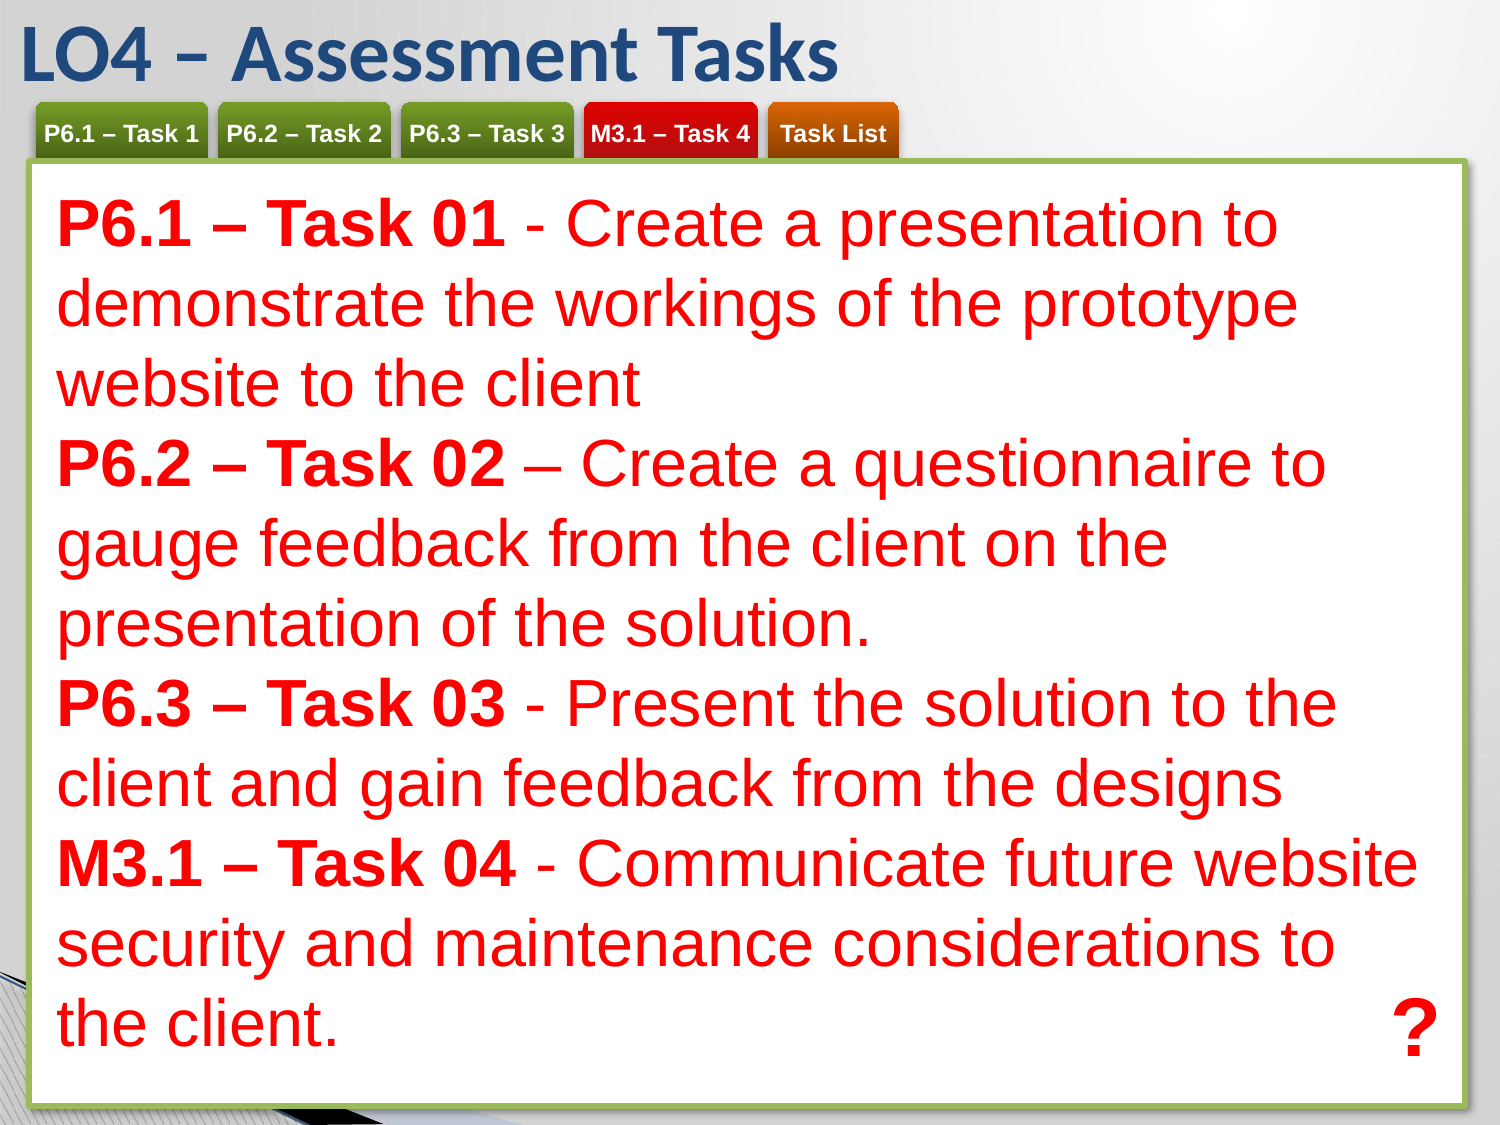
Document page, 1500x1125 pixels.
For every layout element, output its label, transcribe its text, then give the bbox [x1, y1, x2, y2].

text_box ? [1375, 966, 1435, 1081]
text_box LO4 – Assessment Tasks [5, 7, 1459, 90]
picture [281, 1114, 303, 1125]
text_box P6.1 – Task 01 - Create a presentation to demonstrate the workings of the prototype website to the client P6.2 – Task 02 – Create a questionnaire to gauge feedback from the client on the presentation of the solution. P6.3 – Task 03 - Present the solution to the client and gain feedback from the designs M3.1 – Task 04 - Communicate future website security and maintenance considerations to the client. [41, 172, 1448, 1067]
